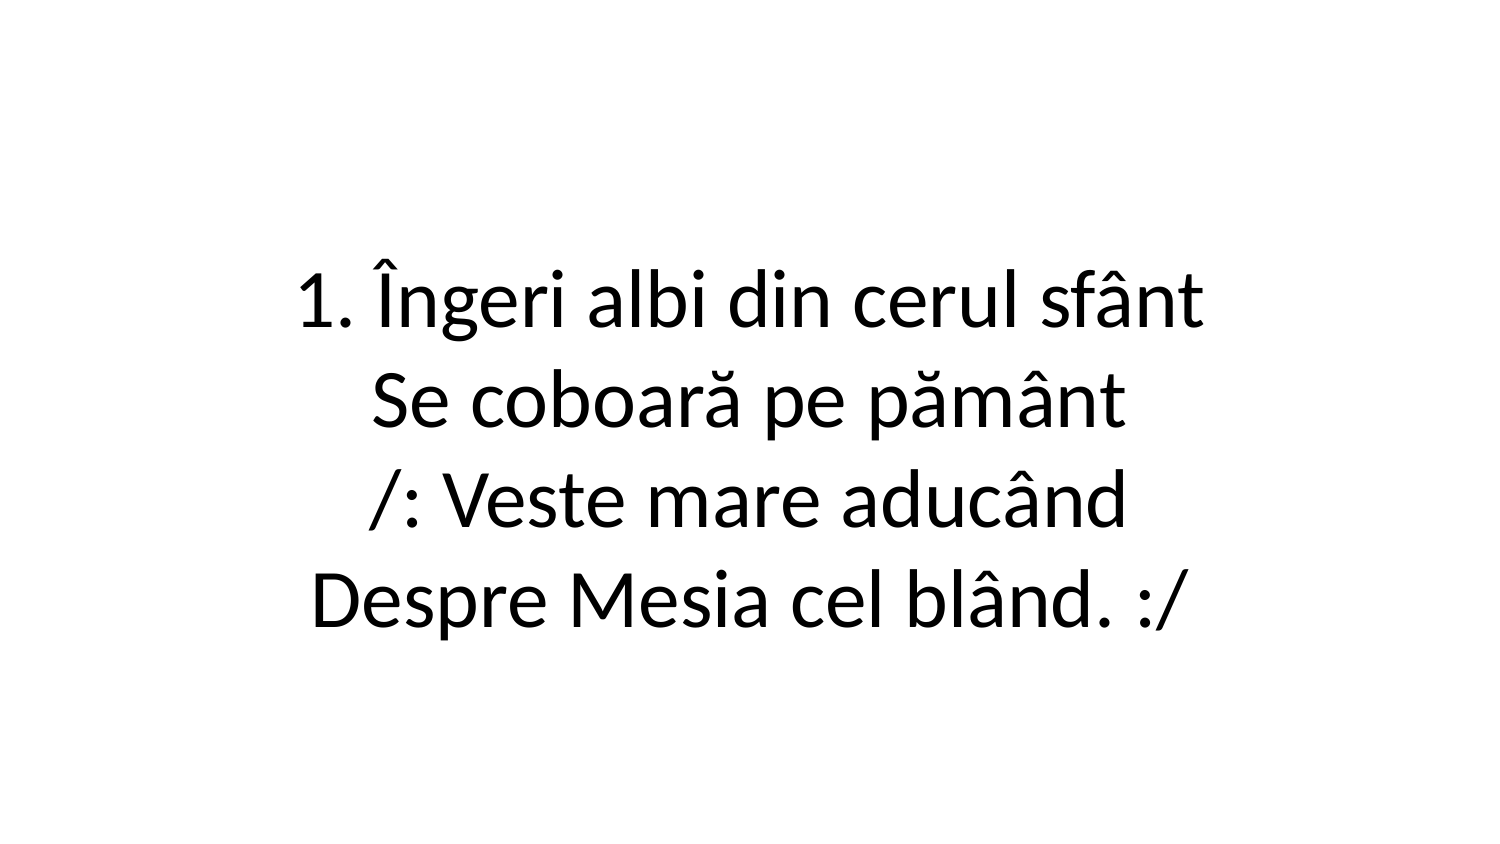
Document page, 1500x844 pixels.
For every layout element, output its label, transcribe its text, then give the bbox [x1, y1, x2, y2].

text_box 1. Îngeri albi din cerul sfânt Se coboară pe pământ /: Veste mare aducând Despre Mesia cel blând. :/ [278, 192, 1222, 652]
